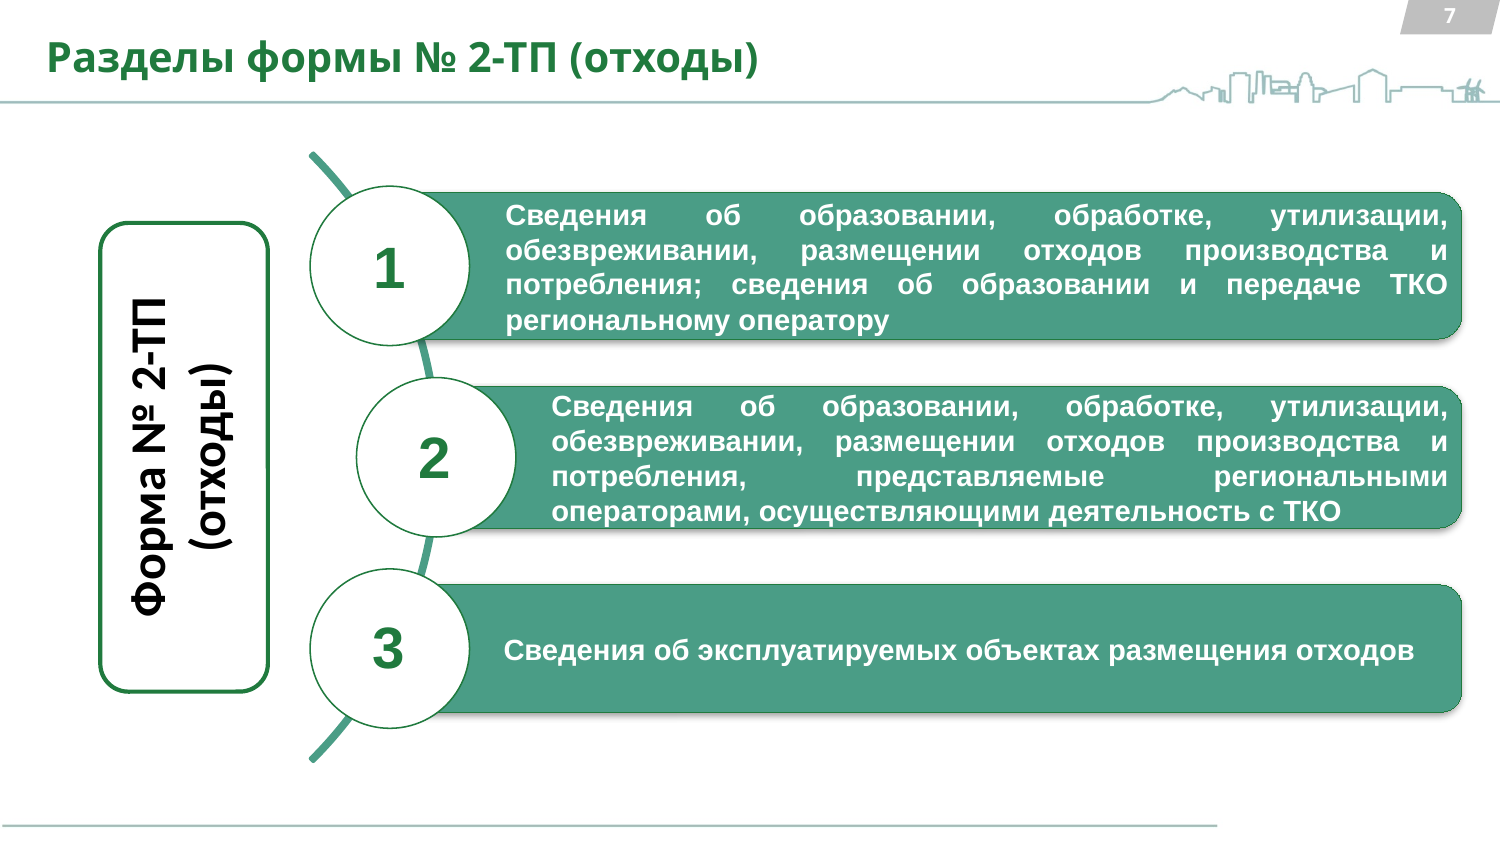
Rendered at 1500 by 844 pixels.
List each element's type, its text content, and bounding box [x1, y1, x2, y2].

text_box Форма № 2-ТП (отходы) [98, 220, 270, 694]
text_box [300, 138, 1471, 777]
text_box Разделы формы № 2-ТП (отходы) [31, 23, 774, 89]
picture [0, 0, 1500, 844]
text_box 6 [1400, 0, 1500, 35]
